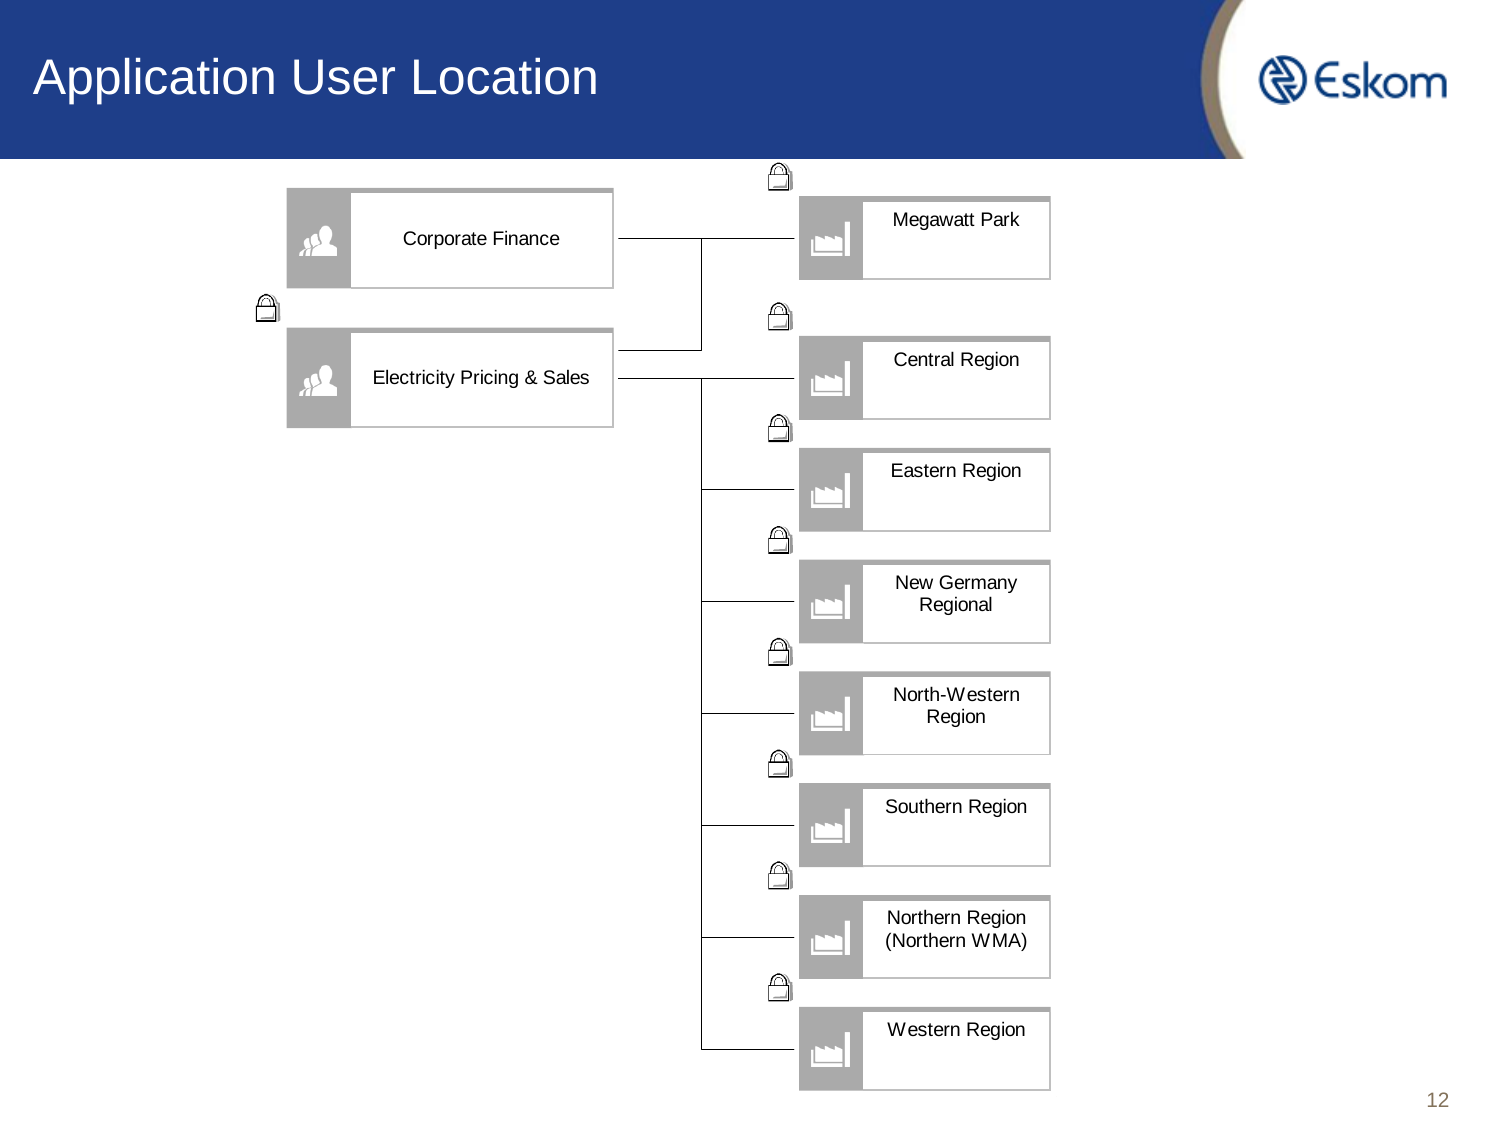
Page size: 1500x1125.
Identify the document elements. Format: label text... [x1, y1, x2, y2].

picture [0, 0, 1246, 159]
slide_number 12 [1178, 1086, 1450, 1112]
title Application User Location [32, 53, 1179, 105]
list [249, 156, 1060, 1100]
picture [1257, 55, 1450, 105]
